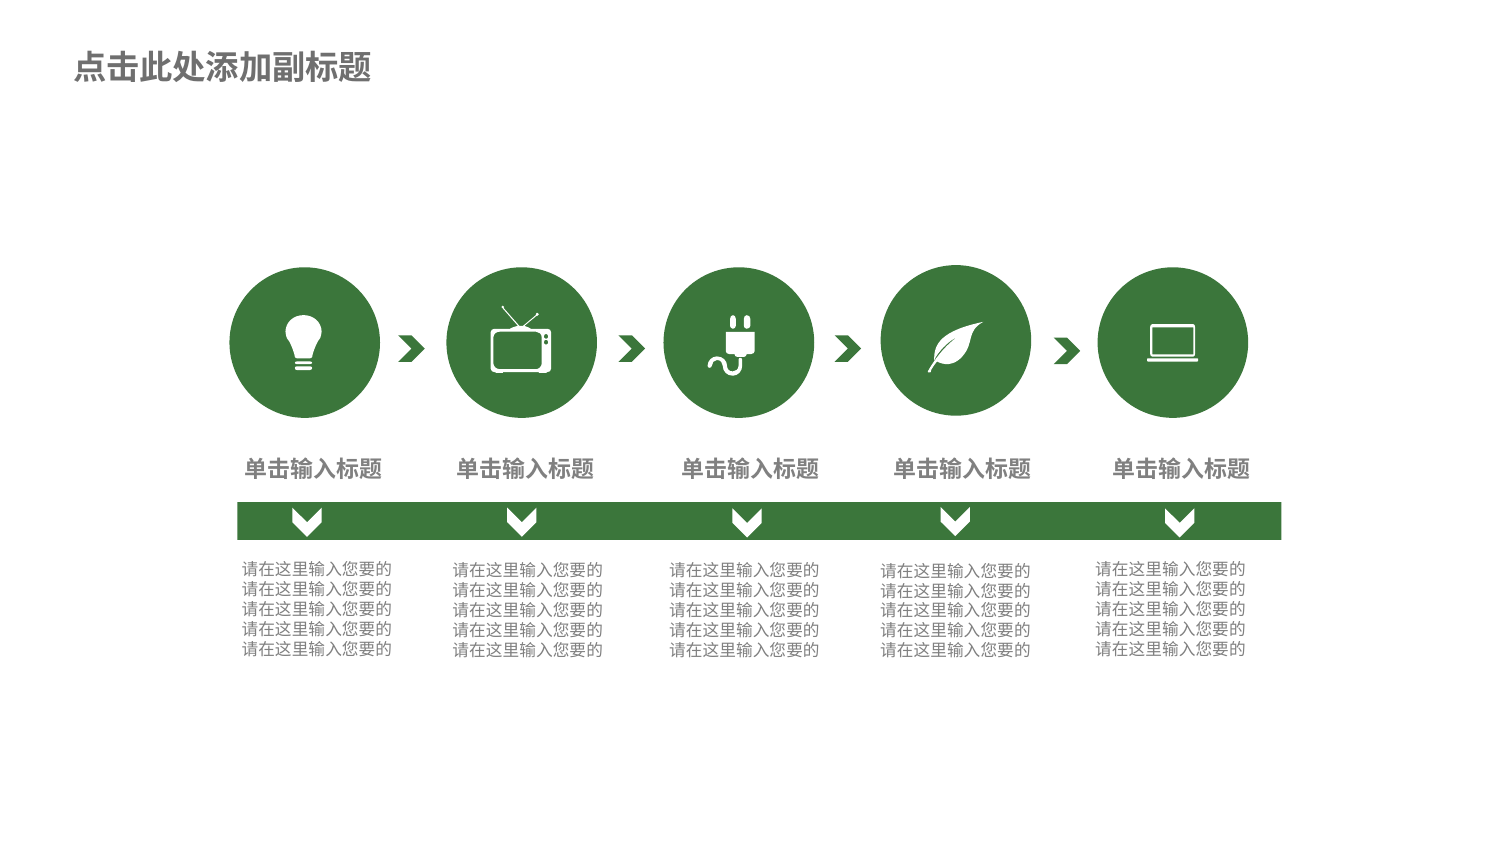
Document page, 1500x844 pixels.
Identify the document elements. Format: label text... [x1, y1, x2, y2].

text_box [226, 551, 1288, 693]
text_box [1097, 267, 1249, 419]
text_box [398, 335, 425, 362]
text_box [834, 335, 862, 362]
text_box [229, 446, 1318, 491]
text_box [663, 267, 815, 418]
text_box [1053, 337, 1081, 365]
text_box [707, 314, 755, 376]
text_box 点击此处添加副标题 [53, 36, 786, 97]
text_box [229, 267, 381, 419]
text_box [237, 501, 1282, 541]
text_box [618, 335, 646, 362]
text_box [880, 264, 1032, 416]
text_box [446, 267, 598, 419]
